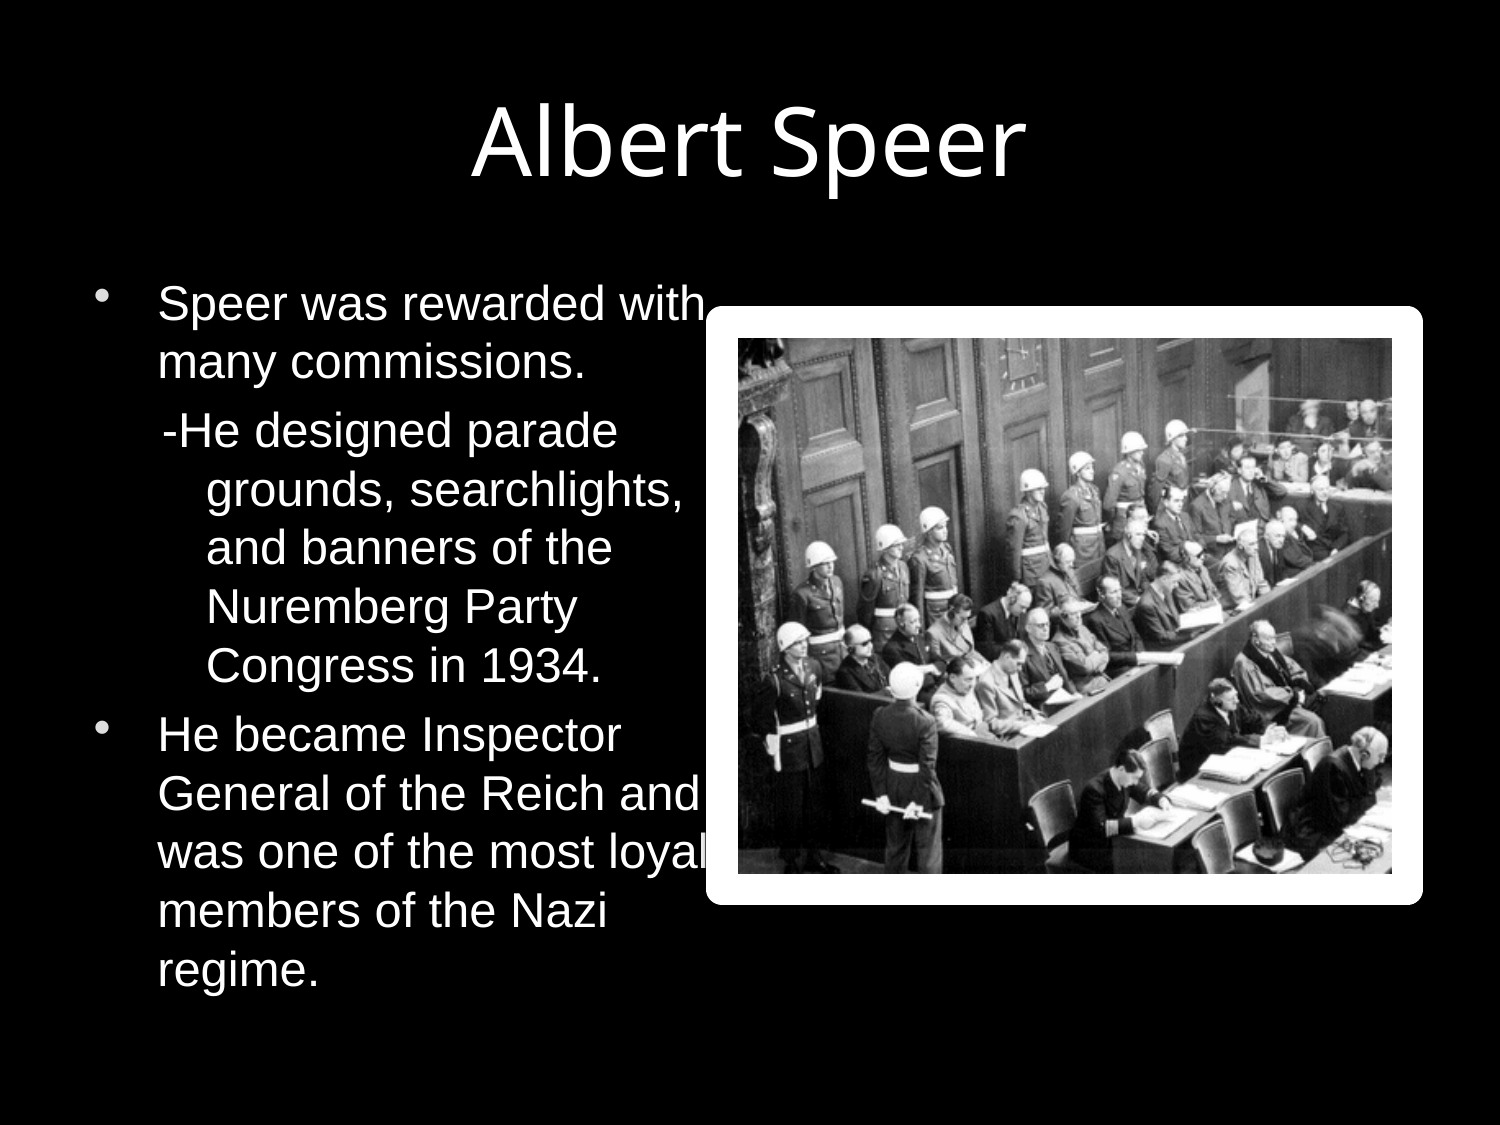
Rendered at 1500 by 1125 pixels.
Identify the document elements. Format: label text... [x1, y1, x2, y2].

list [737, 337, 1392, 874]
list Speer was rewarded with many commissions. -He designed parade grounds, searchlights, and banners of the Nuremberg Party Congress in 1934. He became Inspector General of the Reich and was one of the most loyal members of the Nazi regime. [75, 262, 738, 1005]
title Albert Speer [75, 44, 1425, 233]
